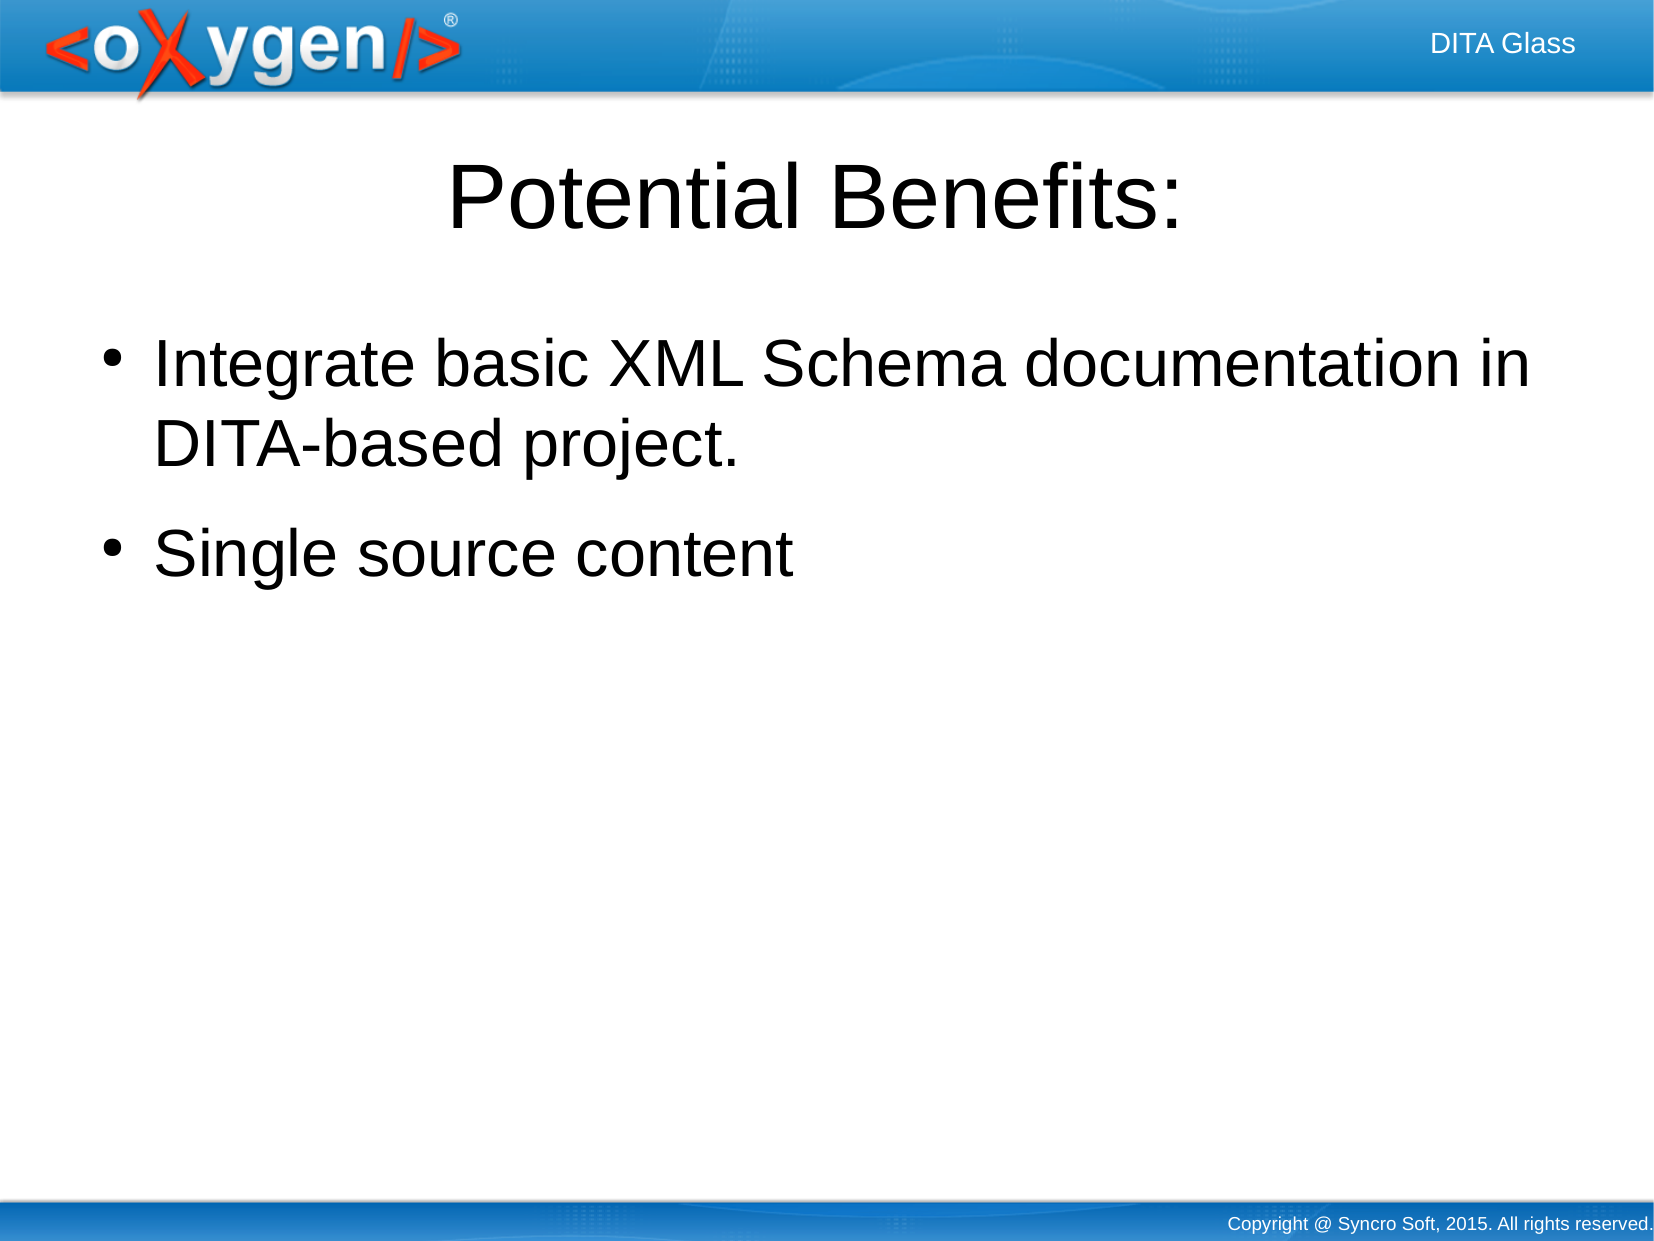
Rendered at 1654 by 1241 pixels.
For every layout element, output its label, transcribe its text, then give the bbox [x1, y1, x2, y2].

picture [0, 1195, 1654, 1241]
title Potential Benefits: [82, 87, 1550, 295]
list Integrate basic XML Schema documentation in DITA-based project. Single source content [82, 319, 1560, 1170]
picture [0, 0, 1654, 109]
